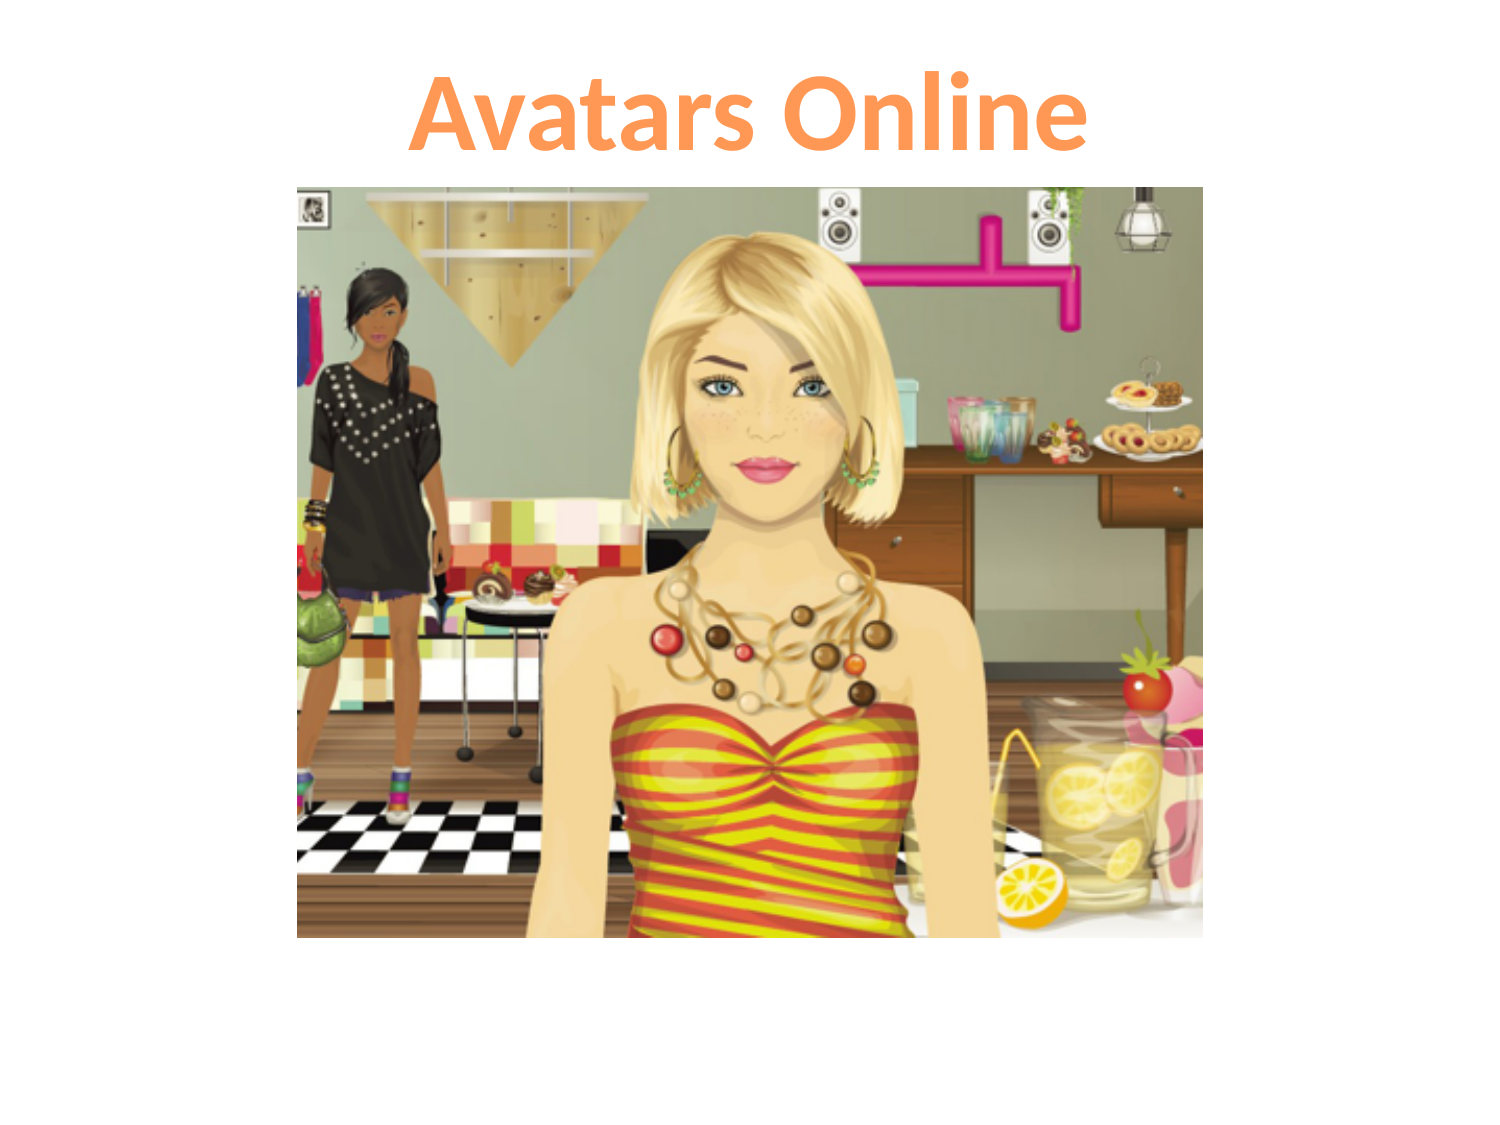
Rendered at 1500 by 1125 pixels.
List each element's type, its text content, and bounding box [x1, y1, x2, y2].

picture [297, 187, 1203, 938]
text_box Avatars Online [393, 30, 1107, 181]
